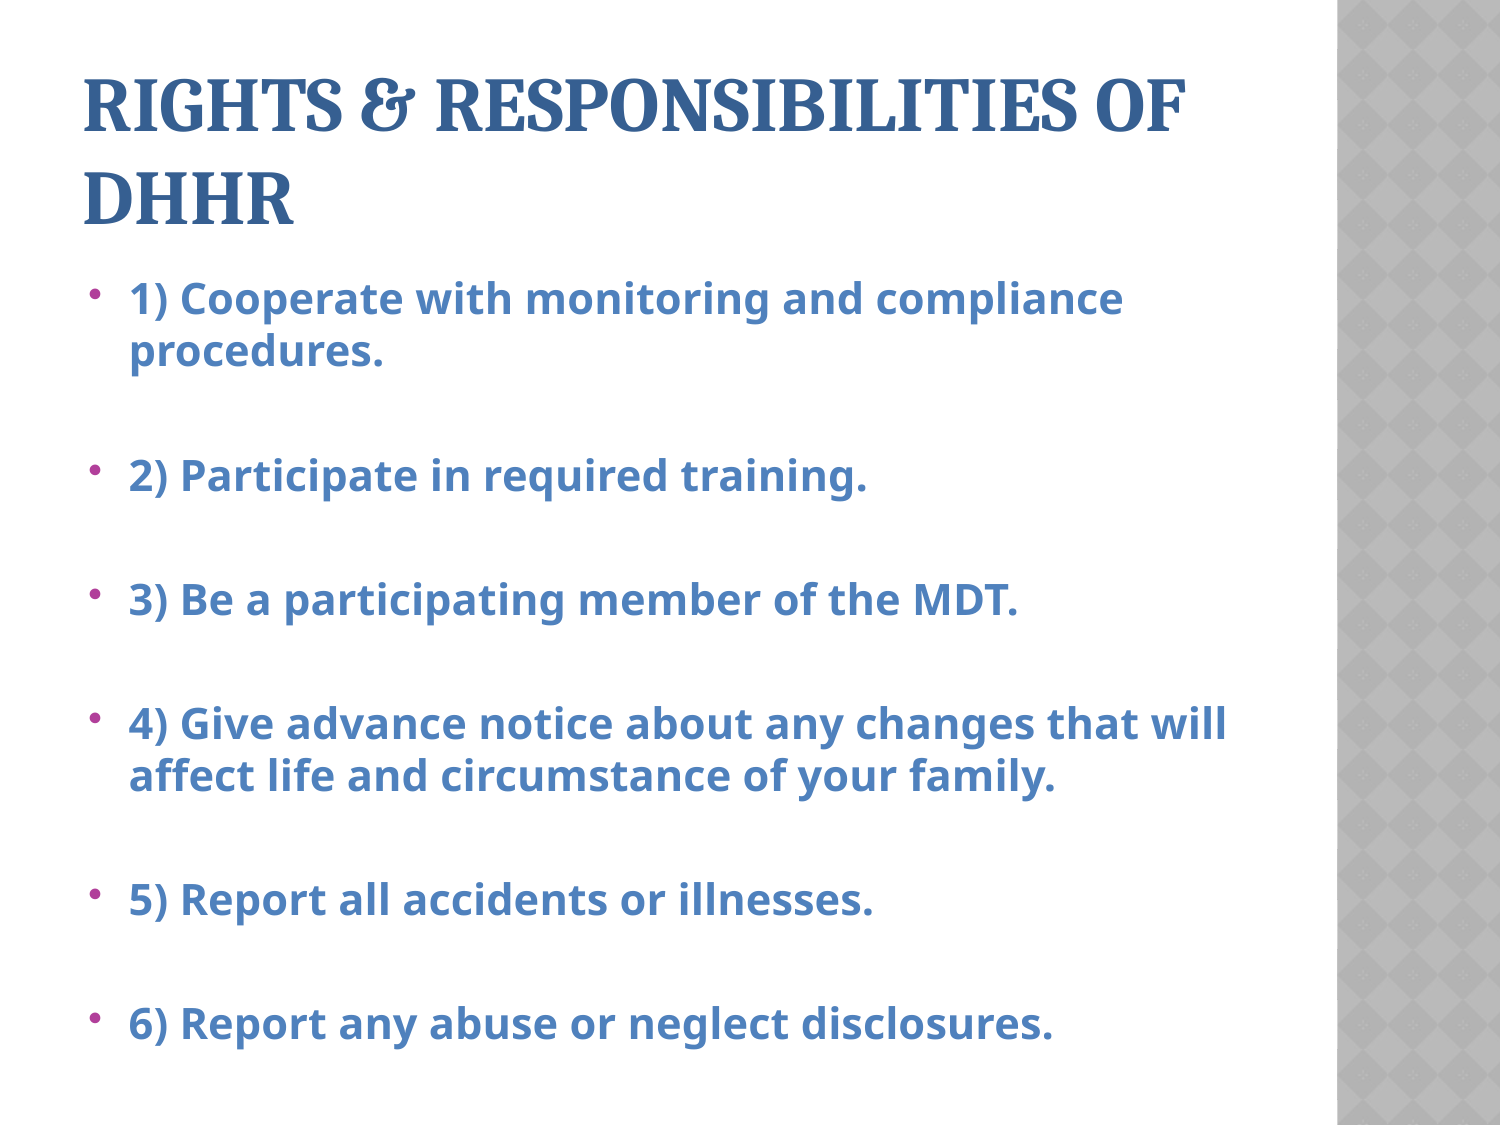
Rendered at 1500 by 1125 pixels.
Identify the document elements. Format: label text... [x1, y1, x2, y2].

list 1) Cooperate with monitoring and compliance procedures. 2) Participate in required training. 3) Be a participating member of the MDT. 4) Give advance notice about any changes that will affect life and circumstance of your family. 5) Report all accidents or illnesses. 6) Report any abuse or neglect disclosures. [75, 264, 1263, 1059]
title Rights & Responsibilities of DHHR [75, 52, 1263, 240]
